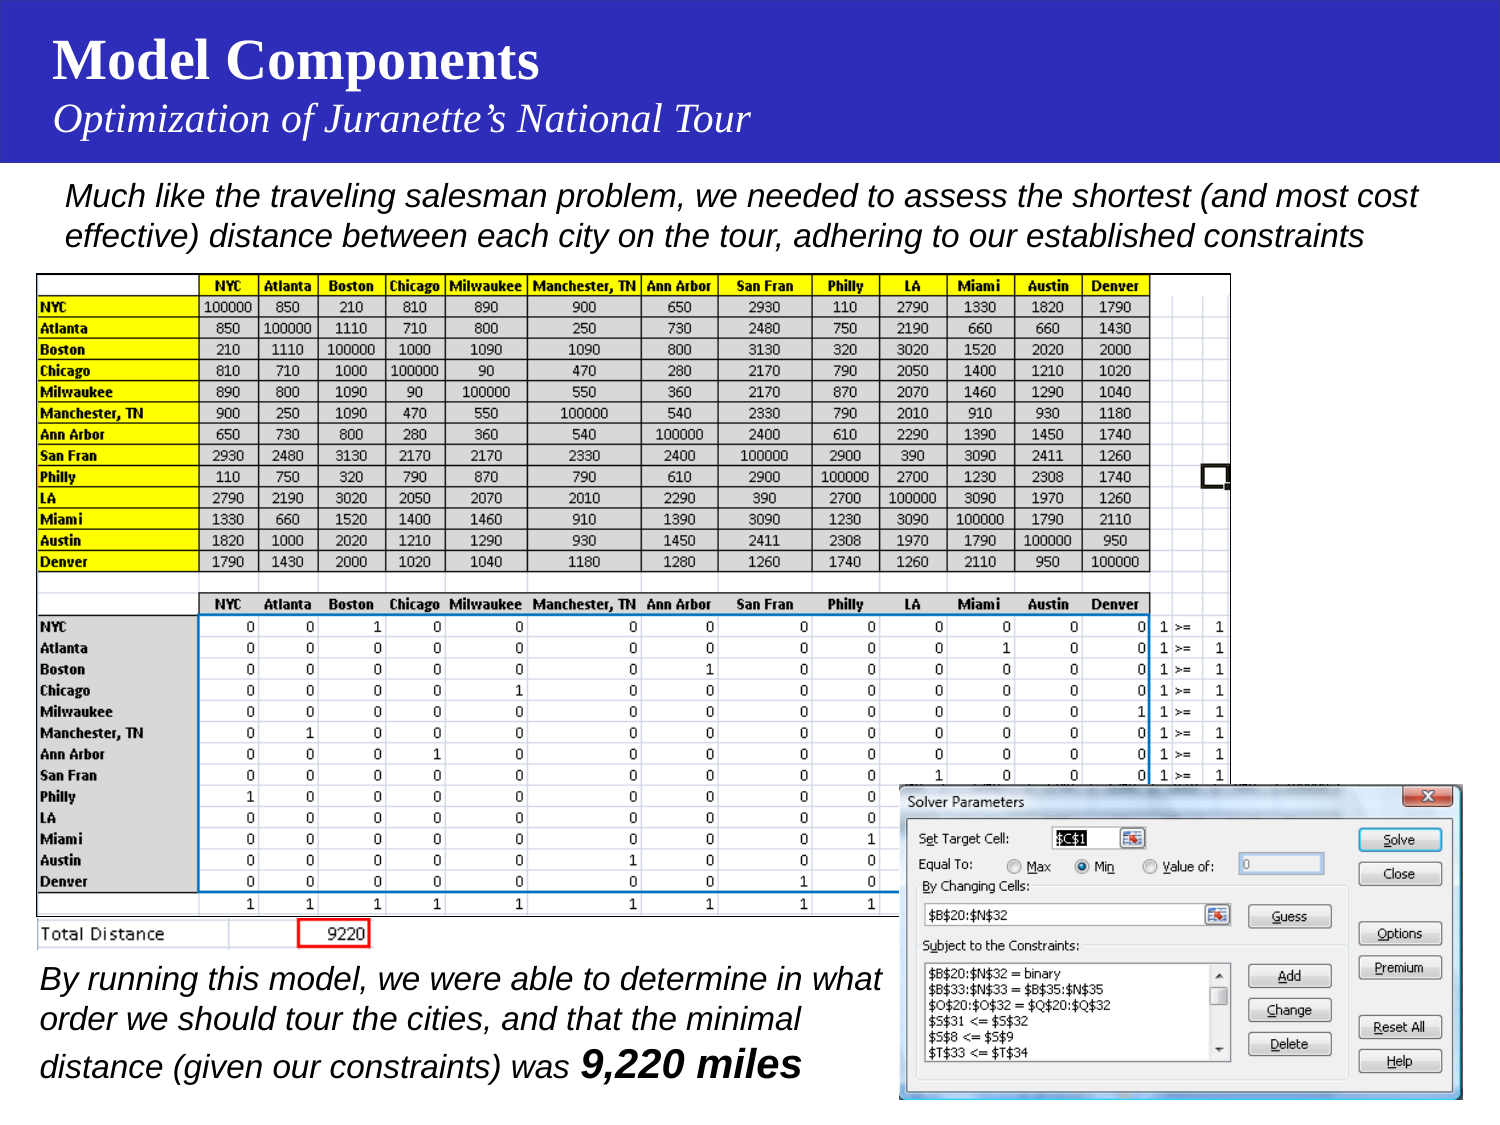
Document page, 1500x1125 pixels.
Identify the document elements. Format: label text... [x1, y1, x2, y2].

picture [37, 274, 1463, 1101]
title Model Components Optimization of Juranette’s National Tour [37, 12, 1313, 151]
picture [37, 918, 374, 951]
text_box Much like the traveling salesman problem, we needed to assess the shortest (and most cost effective) distance between each city on the tour, adhering to our established constraints [50, 166, 1438, 262]
text_box By running this model, we were able to determine in what order we should tour the cities, and that the minimal distance (given our constraints) was 9,220 miles [24, 950, 893, 1095]
